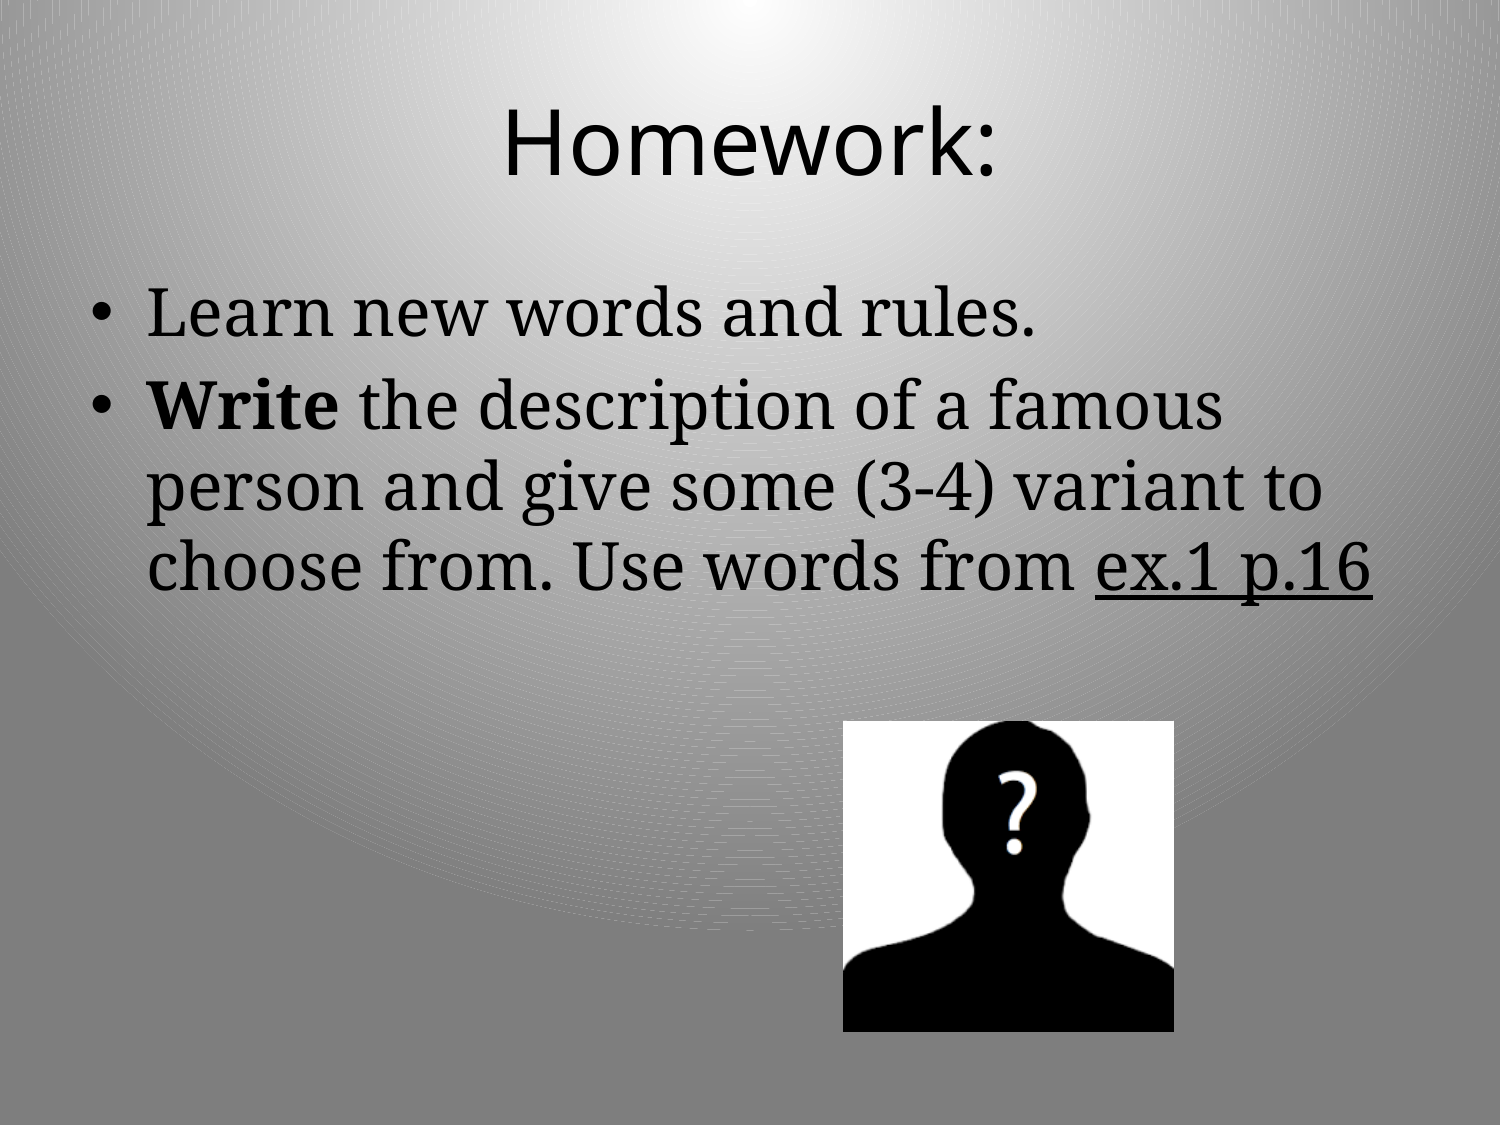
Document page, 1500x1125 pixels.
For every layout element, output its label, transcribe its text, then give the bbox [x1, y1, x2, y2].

picture [843, 721, 1174, 1032]
list Learn new words and rules. Write the description of a famous person and give some (3-4) variant to choose from. Use words from ex.1 p.16 [75, 262, 1425, 1005]
title Homework: [75, 45, 1425, 233]
